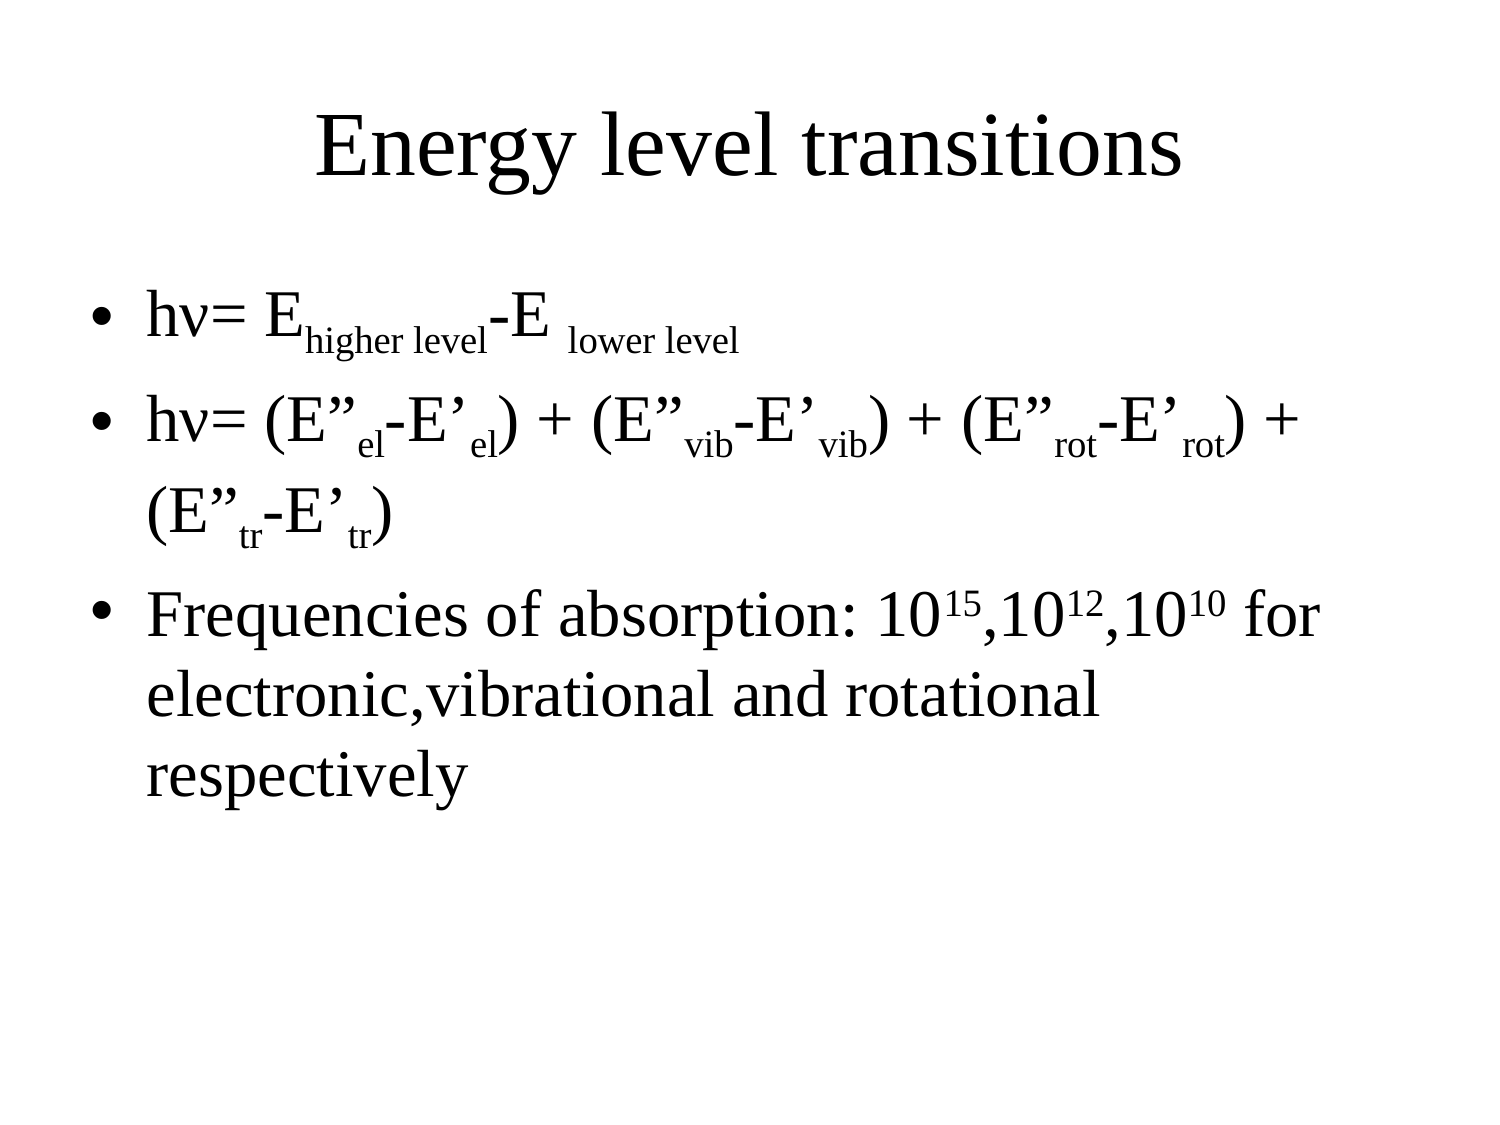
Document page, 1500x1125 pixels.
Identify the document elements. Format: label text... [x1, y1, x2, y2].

title Energy level transitions [75, 45, 1425, 233]
list hν= Ehigher level-E lower level hν= (E”el-E’el) + (E”vib-E’vib) + (E”rot-E’rot) + (E”tr-E’tr) Frequencies of absorption: 1015,1012,1010 for electronic,vibrational and rotational respectively [75, 262, 1425, 1005]
